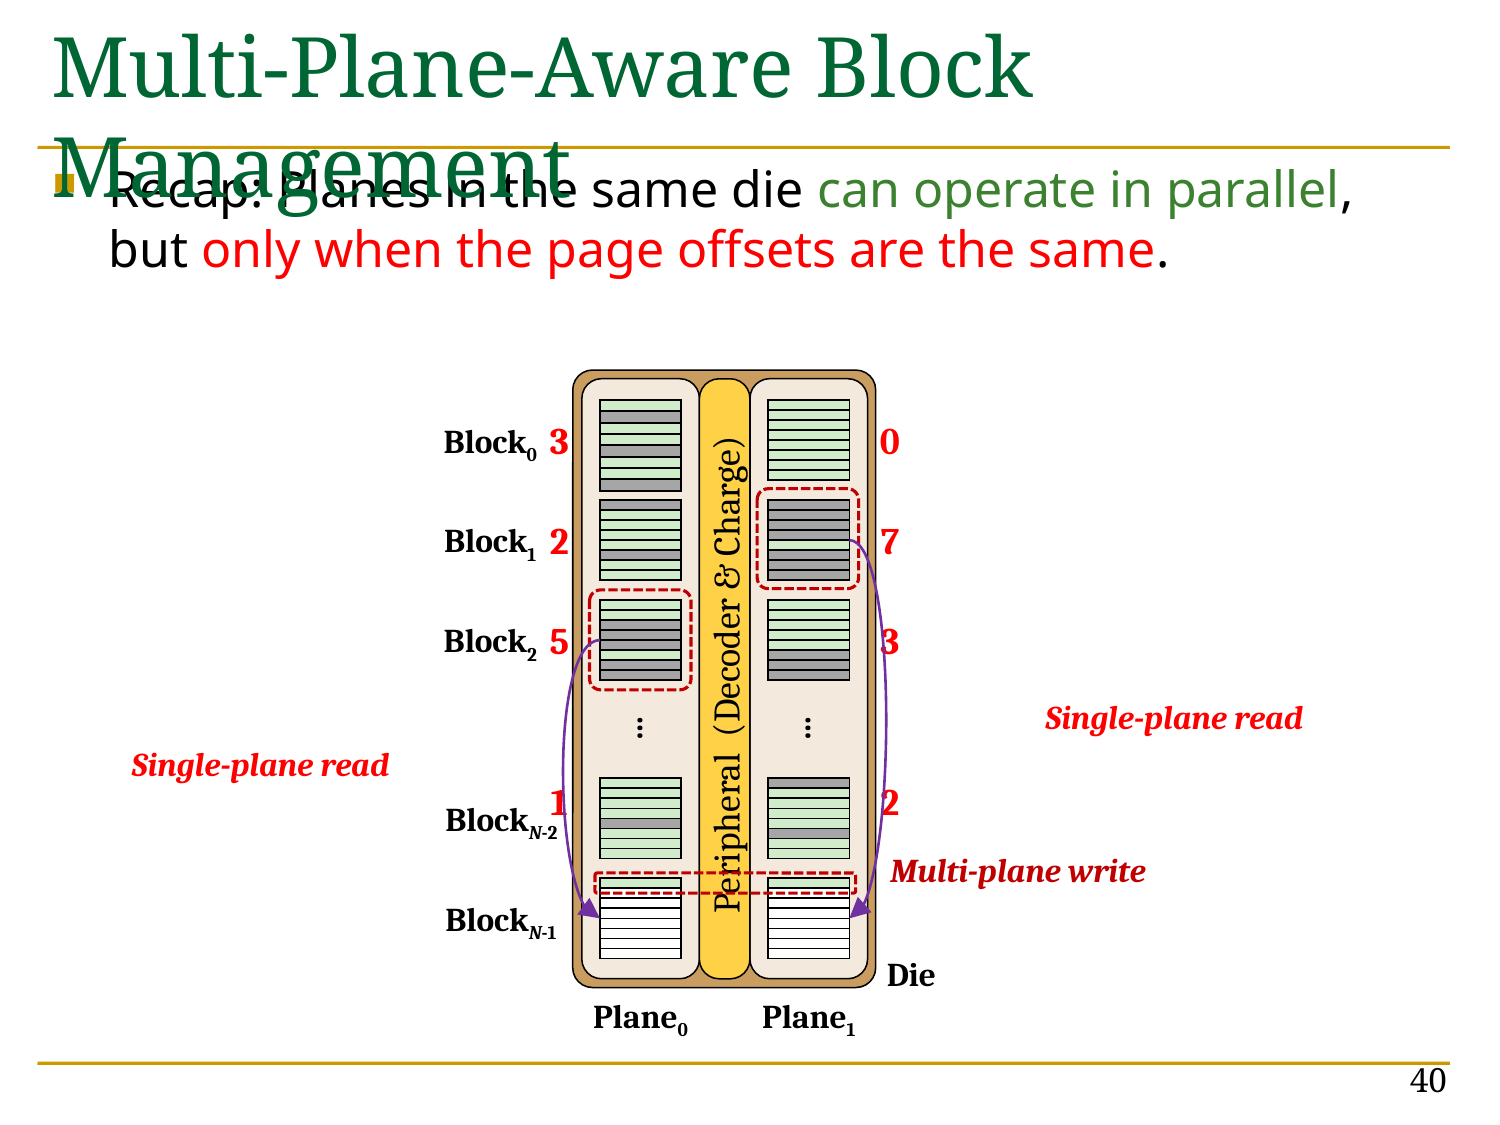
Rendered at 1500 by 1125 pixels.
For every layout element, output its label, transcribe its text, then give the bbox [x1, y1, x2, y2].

table_cell [601, 424, 680, 433]
table_cell [606, 809, 680, 818]
table_cell [606, 789, 680, 797]
text_box [589, 589, 692, 690]
table_header [601, 501, 680, 509]
table_cell [769, 949, 849, 958]
text_box [757, 488, 859, 589]
text_box Plane0 [578, 987, 703, 1048]
table_cell [769, 611, 844, 619]
text_box 5 [534, 609, 584, 670]
text_box [581, 648, 594, 904]
table_cell [606, 819, 680, 828]
table_cell [769, 621, 844, 629]
text_box 2 [865, 770, 883, 831]
table_cell [769, 471, 849, 479]
title Multi-Plane-Aware Block Management [36, 6, 1449, 119]
text_box … [791, 700, 844, 756]
text_box [572, 831, 581, 893]
text_box 0 [865, 409, 915, 470]
table_cell [769, 899, 844, 907]
text_box [606, 872, 844, 894]
text_box Peripheral (Decoder & Charge) [699, 894, 750, 979]
text_box [581, 378, 699, 872]
list Recap: Planes in the same die can operate in parallel, but only when the page offsets are the same. [37, 149, 1450, 1063]
table_cell [769, 411, 849, 419]
text_box Block1 [429, 512, 552, 573]
text_box [572, 370, 876, 409]
text_box [572, 872, 876, 988]
table_cell [769, 789, 844, 797]
table_header [769, 779, 844, 787]
text_box Plane1 [747, 987, 871, 1048]
table_cell [769, 671, 844, 679]
table_cell [769, 421, 849, 429]
text_box Block2 [428, 612, 552, 673]
table_cell [769, 939, 849, 948]
table_cell [601, 521, 680, 529]
table_cell [601, 469, 680, 478]
table_cell [601, 571, 680, 579]
table_cell [606, 909, 680, 918]
table_cell [769, 631, 844, 639]
table_cell [606, 839, 680, 848]
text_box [599, 639, 603, 919]
text_box Die [872, 946, 952, 1001]
table_header [606, 779, 680, 787]
table_cell [769, 461, 849, 469]
text_box 7 [865, 509, 915, 570]
table_cell [601, 446, 680, 456]
table_cell [769, 919, 849, 928]
table_cell [601, 458, 680, 467]
table_header [769, 401, 849, 409]
text_box 1 [535, 770, 564, 831]
text_box 2 [534, 509, 584, 570]
text_box [868, 670, 876, 770]
text_box 3 [534, 409, 584, 470]
text_box [856, 549, 868, 901]
slide_number 40 [1111, 1036, 1462, 1112]
table_header [601, 401, 680, 410]
table_cell [769, 661, 844, 669]
text_box BlockN-1 [430, 890, 572, 951]
table_cell [769, 651, 844, 659]
text_box [572, 470, 581, 509]
table_cell [601, 480, 680, 490]
text_box 1 [565, 770, 583, 831]
text_box [750, 378, 868, 872]
table_cell [606, 899, 680, 907]
table_cell [769, 909, 844, 918]
text_box BlockN-2 [430, 790, 567, 851]
table_header [769, 601, 844, 609]
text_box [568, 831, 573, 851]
table_cell [601, 929, 680, 938]
table_cell [601, 561, 680, 569]
table_cell [769, 849, 844, 858]
table_cell [606, 849, 680, 858]
text_box Block0 [428, 412, 552, 473]
text_box Peripheral (Decoder & Charge) [699, 378, 750, 872]
table_cell [769, 929, 849, 938]
table_cell [769, 431, 849, 439]
table_cell [601, 949, 680, 958]
table_cell [769, 809, 844, 818]
table_cell [769, 799, 844, 808]
text_box 2 [882, 770, 915, 831]
table_cell [769, 451, 849, 459]
table_cell [601, 939, 680, 948]
table_cell [769, 819, 844, 828]
table_cell [769, 829, 844, 838]
text_box [868, 470, 876, 509]
table_cell [601, 435, 680, 444]
text_box [572, 570, 581, 609]
table_cell [606, 829, 680, 838]
text_box [868, 831, 876, 885]
text_box … [623, 700, 679, 756]
table_cell [601, 531, 680, 539]
table_cell [769, 839, 844, 848]
text_box Single-plane read [116, 735, 405, 791]
text_box [572, 670, 581, 770]
table_cell [601, 412, 680, 422]
text_box Multi-plane write [889, 841, 1147, 897]
table_cell [601, 919, 680, 928]
text_box 3 [865, 609, 883, 670]
table_cell [769, 441, 849, 449]
table_cell [769, 641, 844, 649]
text_box [868, 570, 876, 609]
text_box Single-plane read [1030, 689, 1319, 744]
table_cell [601, 551, 680, 559]
text_box [581, 894, 699, 979]
table_cell [601, 541, 680, 549]
table_cell [601, 511, 680, 519]
text_box 3 [881, 609, 915, 670]
text_box [750, 894, 868, 979]
table_cell [606, 799, 680, 808]
